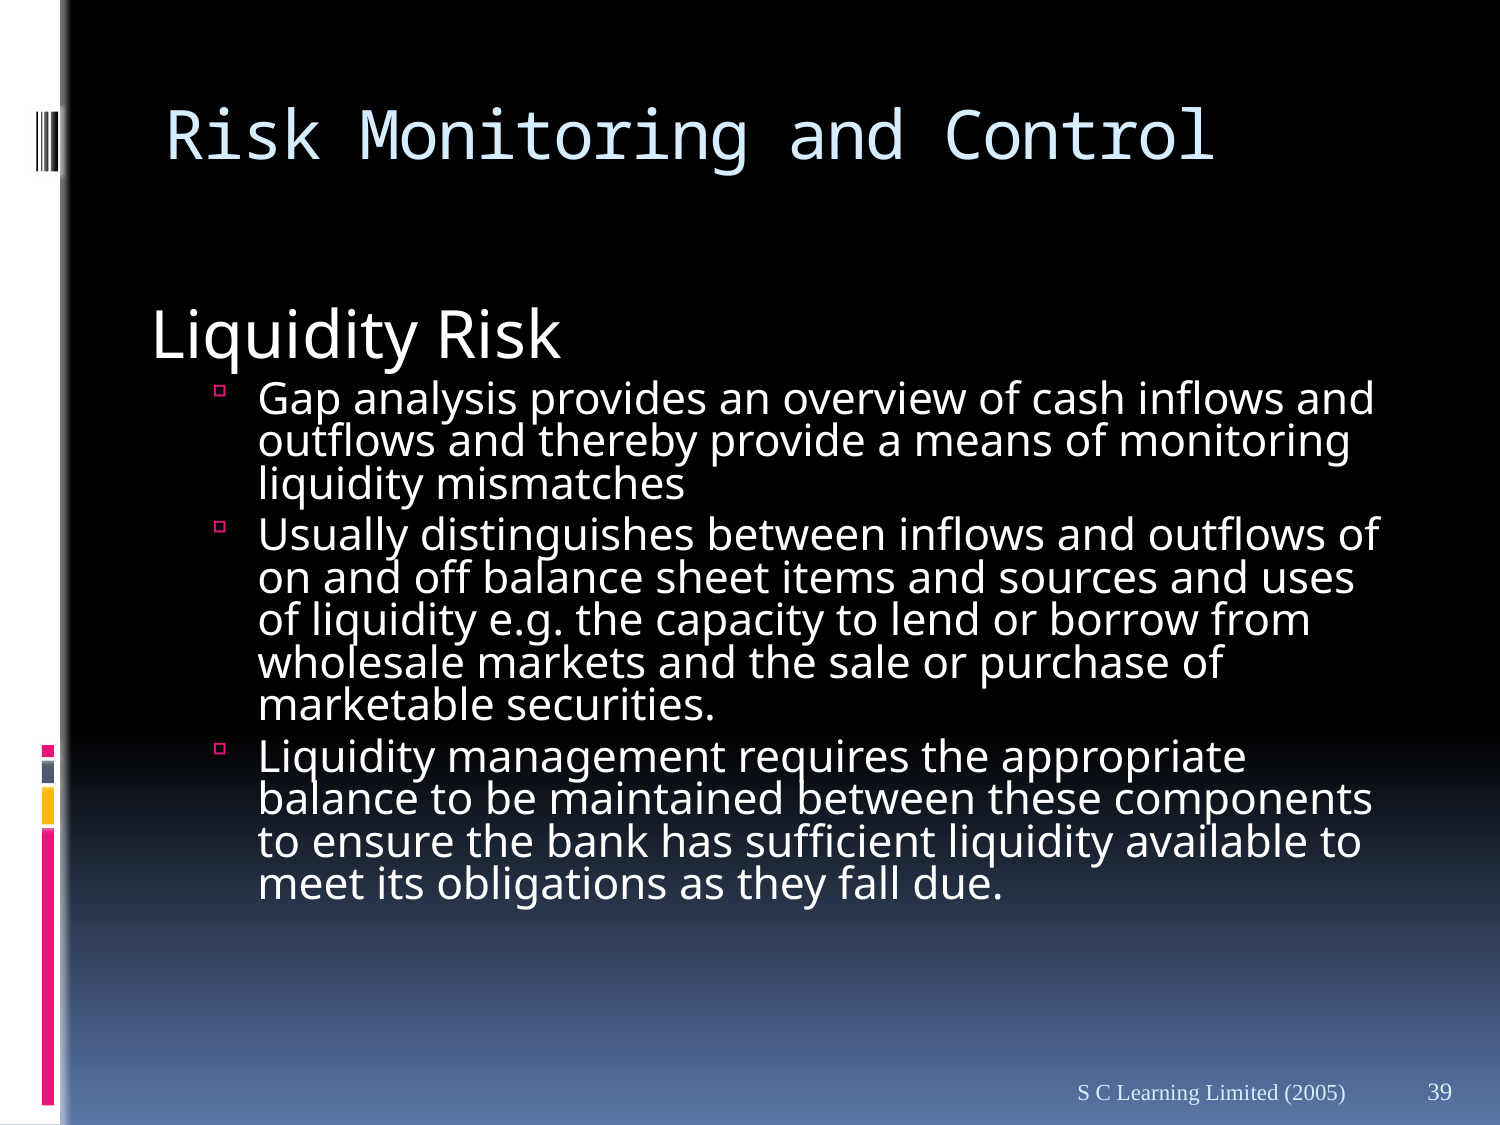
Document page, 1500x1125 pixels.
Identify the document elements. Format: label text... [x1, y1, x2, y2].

slide_number S C Learning Limited (2005) [1062, 1052, 1412, 1113]
slide_number 39 [1412, 1052, 1488, 1113]
list Liquidity Risk Gap analysis provides an overview of cash inflows and outflows and thereby provide a means of monitoring liquidity mismatches Usually distinguishes between inflows and outflows of on and off balance sheet items and sources and uses of liquidity e.g. the capacity to lend or borrow from wholesale markets and the sale or purchase of marketable securities. Liquidity management requires the appropriate balance to be maintained between these components to ensure the bank has sufficient liquidity available to meet its obligations as they fall due. [125, 299, 1401, 942]
title Risk Monitoring and Control [150, 83, 1425, 234]
